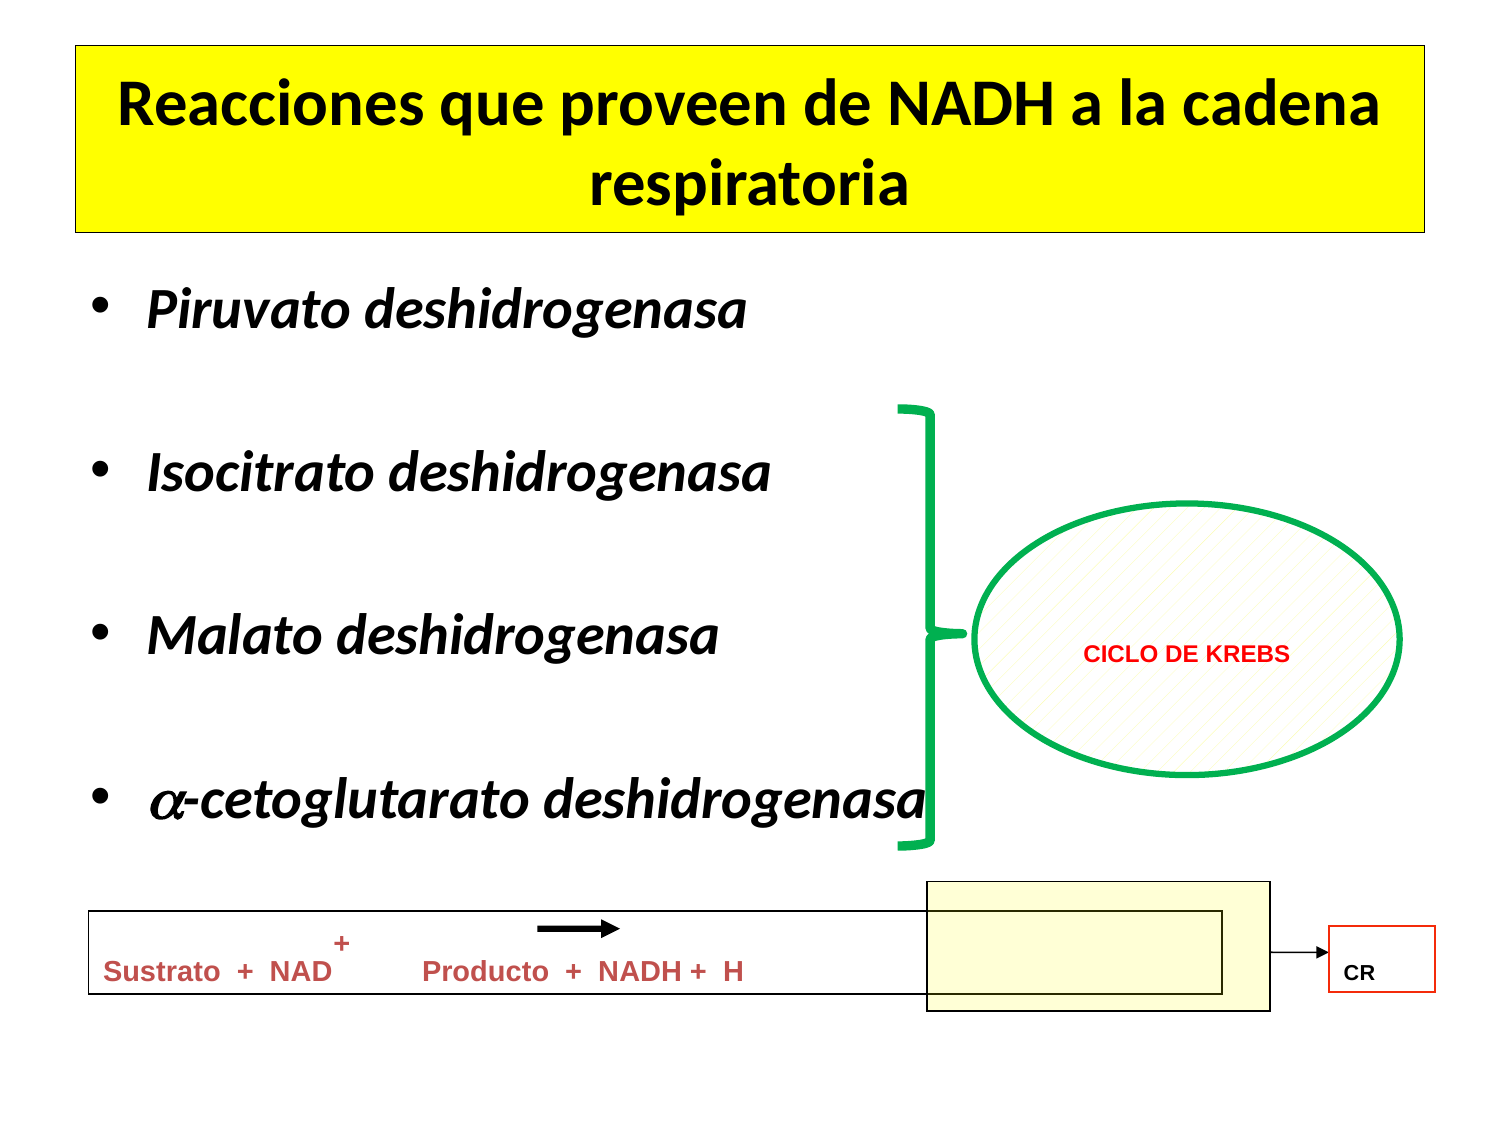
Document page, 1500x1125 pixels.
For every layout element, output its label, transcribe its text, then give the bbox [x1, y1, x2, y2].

text_box [537, 922, 621, 935]
text_box CR [1328, 925, 1436, 992]
text_box [1269, 946, 1328, 959]
text_box [897, 408, 964, 847]
text_box CICLO DE KREBS [974, 503, 1400, 776]
title Reacciones que proveen de NADH a la cadena respiratoria [75, 45, 1425, 233]
text_box [927, 881, 1270, 1012]
list Piruvato deshidrogenasa Isocitrato deshidrogenasa Malato deshidrogenasa a-cetoglutarato deshidrogenasa [75, 262, 1425, 1005]
text_box Sustrato + NAD+ Producto + NADH + H [88, 911, 927, 995]
